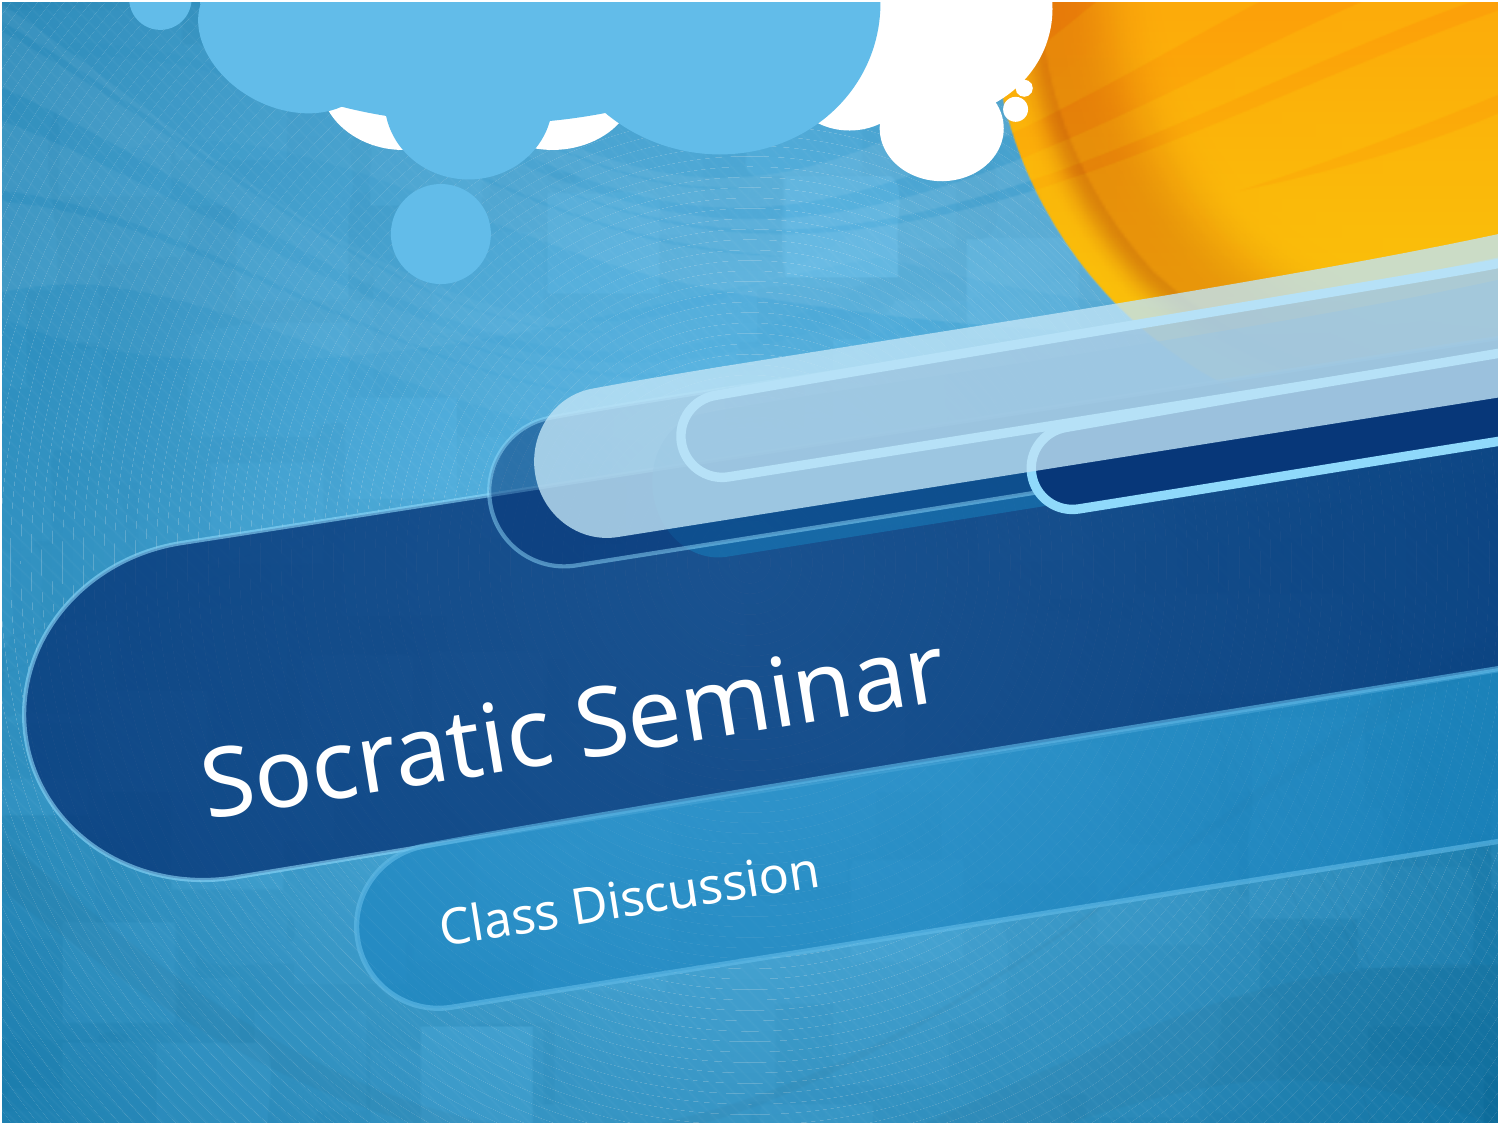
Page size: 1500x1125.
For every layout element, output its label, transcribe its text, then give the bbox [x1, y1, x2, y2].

picture [360, 673, 1498, 1005]
title Socratic Seminar [154, 387, 1420, 849]
subtitle Class Discussion [413, 690, 1474, 1003]
picture [2, 2, 1498, 1123]
